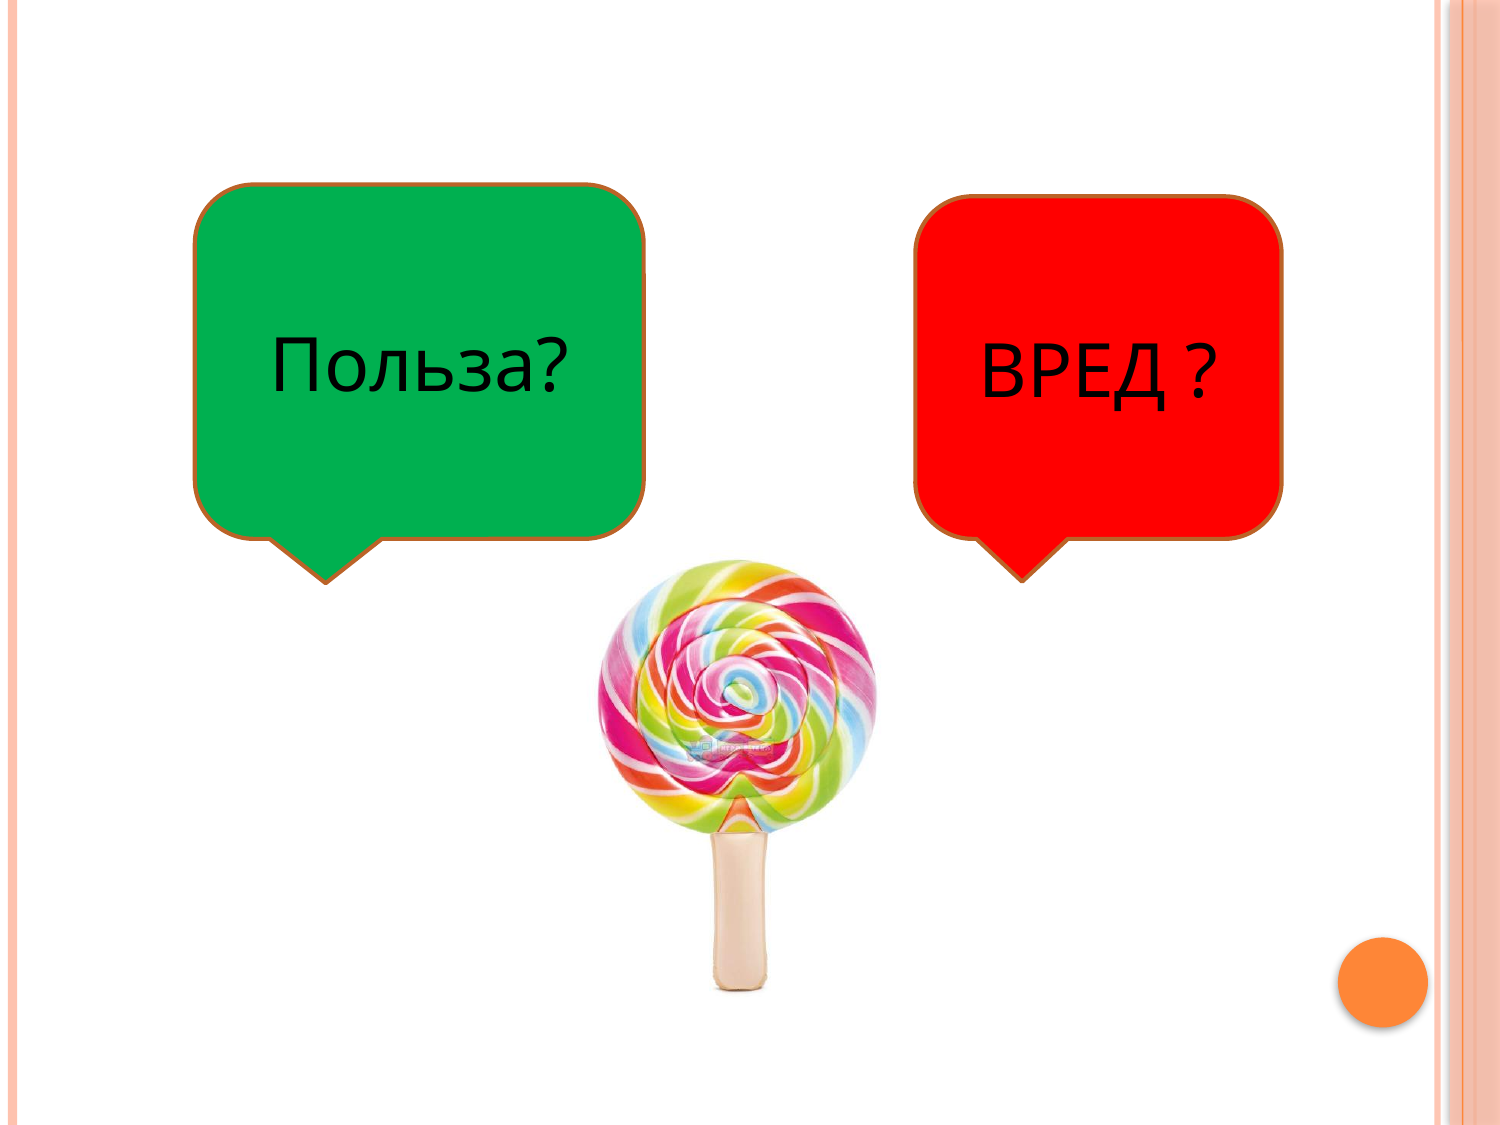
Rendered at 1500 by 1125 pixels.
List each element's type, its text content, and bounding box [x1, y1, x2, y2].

text_box Польза? [192, 182, 646, 585]
text_box ВРЕД ? [913, 194, 1284, 584]
picture [501, 550, 961, 999]
